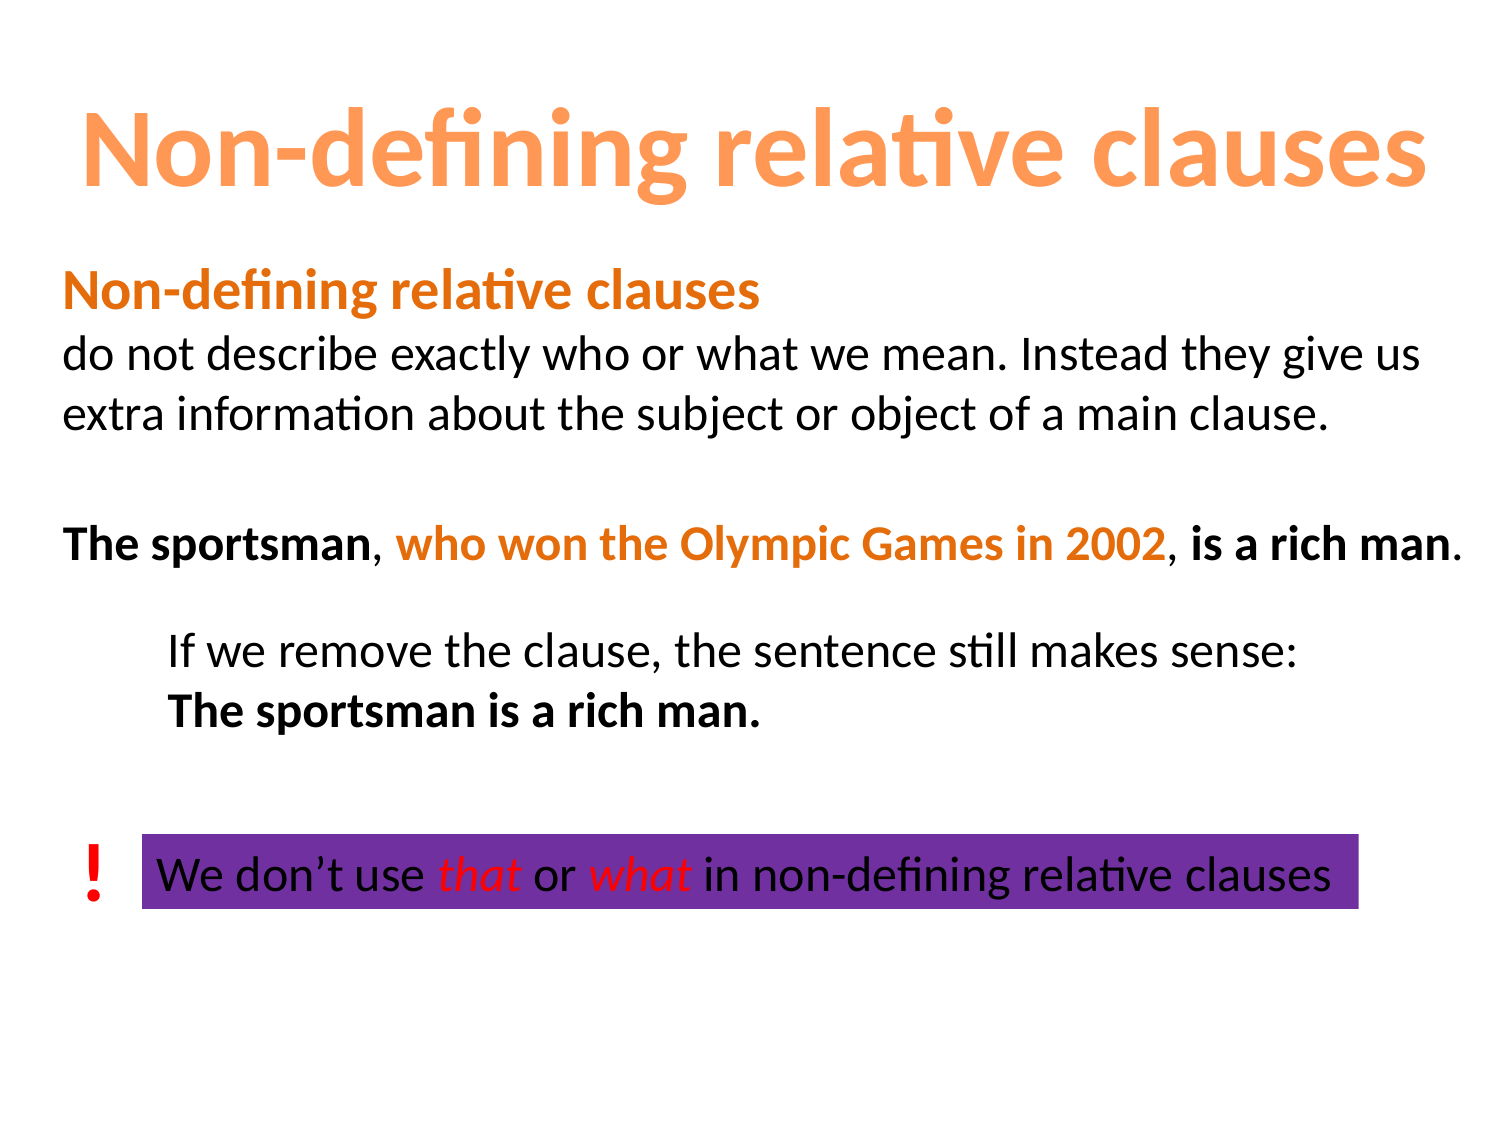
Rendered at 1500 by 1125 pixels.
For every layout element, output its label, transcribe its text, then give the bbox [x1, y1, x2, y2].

text_box The sportsman, who won the Olympic Games in 2002, is a rich man. [48, 503, 1479, 579]
text_box If we remove the clause, the sentence still makes sense: The sportsman is a rich man. [152, 609, 1315, 745]
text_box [64, 810, 1366, 927]
text_box Non-defining relative clauses [64, 66, 1459, 217]
text_box Non-defining relative clauses do not describe exactly who or what we mean. Instead they give us extra information about the subject or object of a main clause. [47, 243, 1449, 449]
